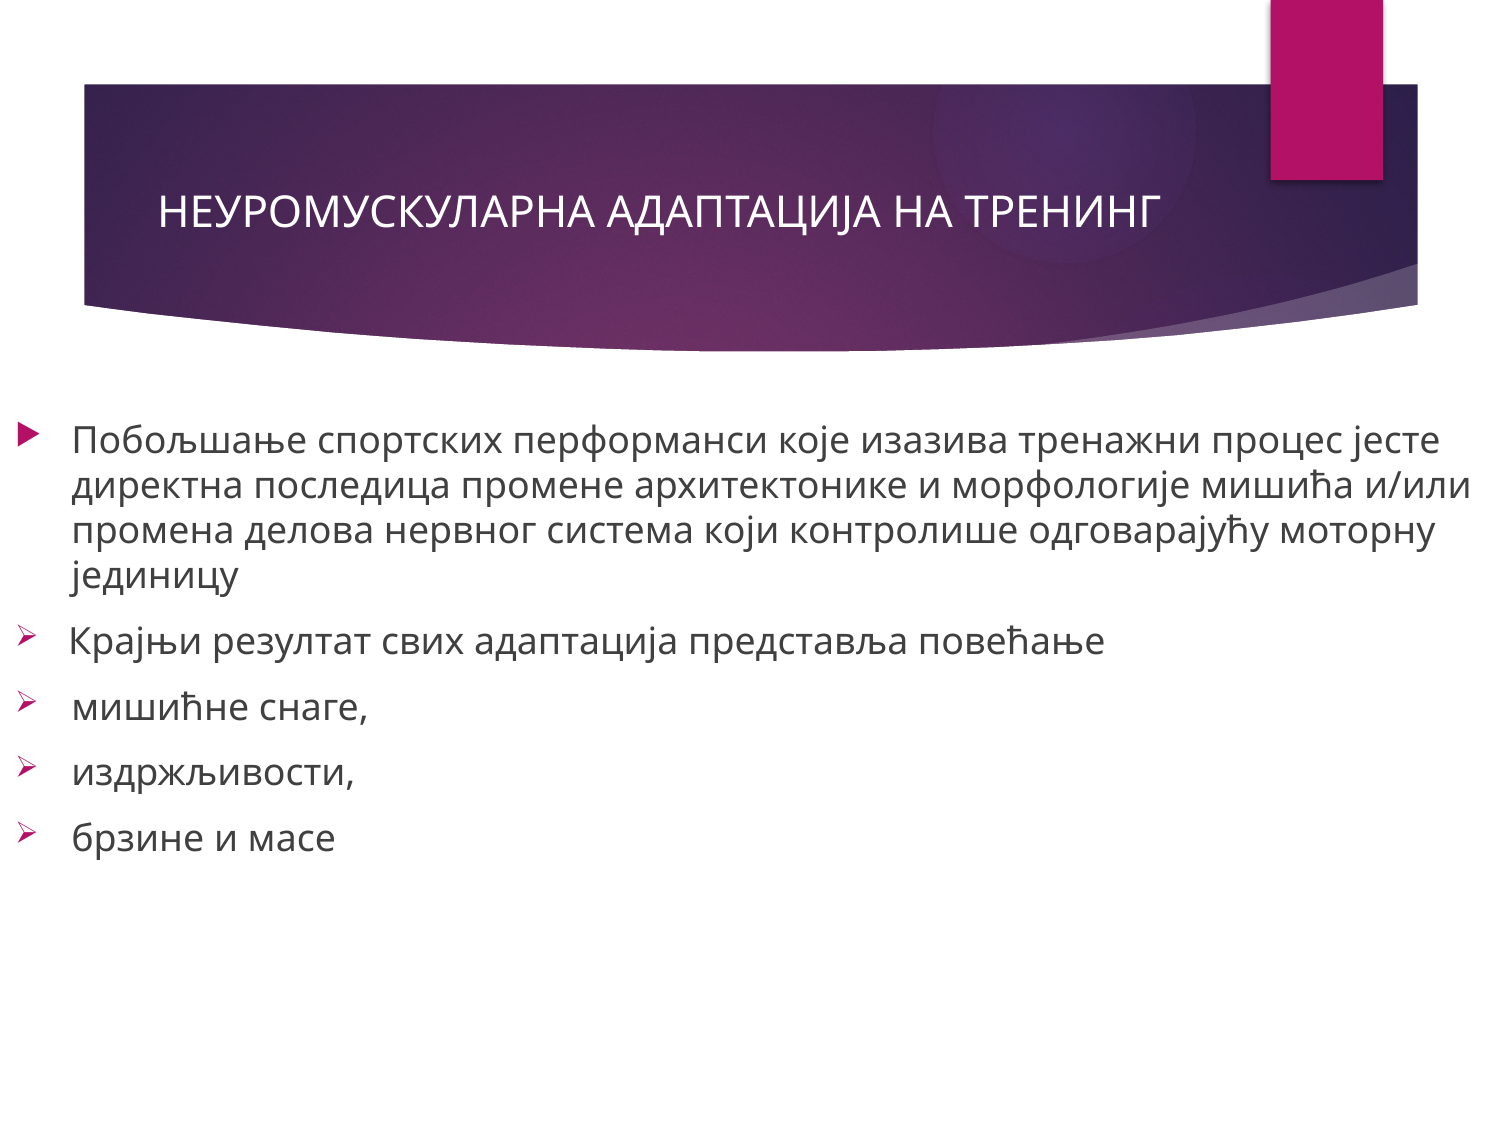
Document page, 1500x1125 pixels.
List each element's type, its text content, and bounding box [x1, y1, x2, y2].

list Побољшање спортских перформанси које изазива тренажни процес јесте директна последица промене архитектонике и морфологије мишића и/или промена делова нервног система који контролише одговарајућу моторну јединицу Крајњи резултат свих адаптација представља повећање мишићне снаге, издржљивости, брзине и масе [0, 408, 1500, 988]
title НЕУРОМУСКУЛАРНА АДАПТАЦИЈА НА ТРЕНИНГ [142, 152, 1183, 269]
